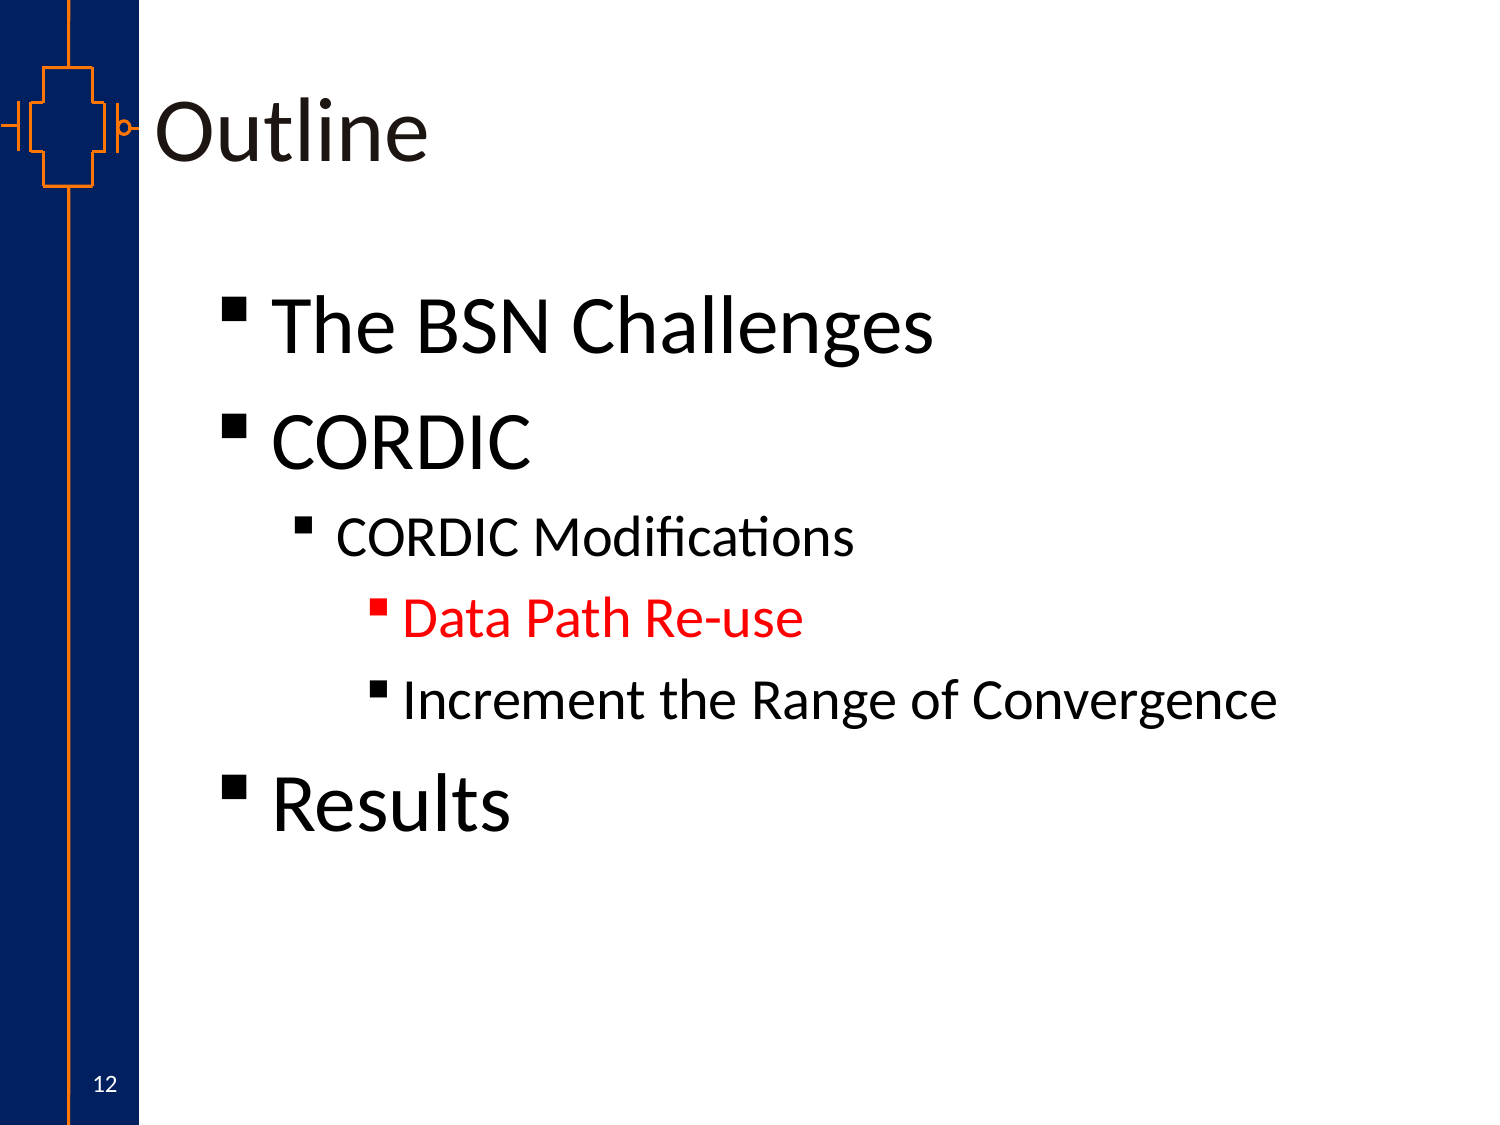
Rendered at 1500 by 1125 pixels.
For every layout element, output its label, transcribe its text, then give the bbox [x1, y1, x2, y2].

list The BSN Challenges CORDIC CORDIC Modifications Data Path Re-use Increment the Range of Convergence Results [200, 262, 1425, 988]
title Outline [139, 0, 1500, 188]
slide_number 12 [77, 1052, 140, 1113]
